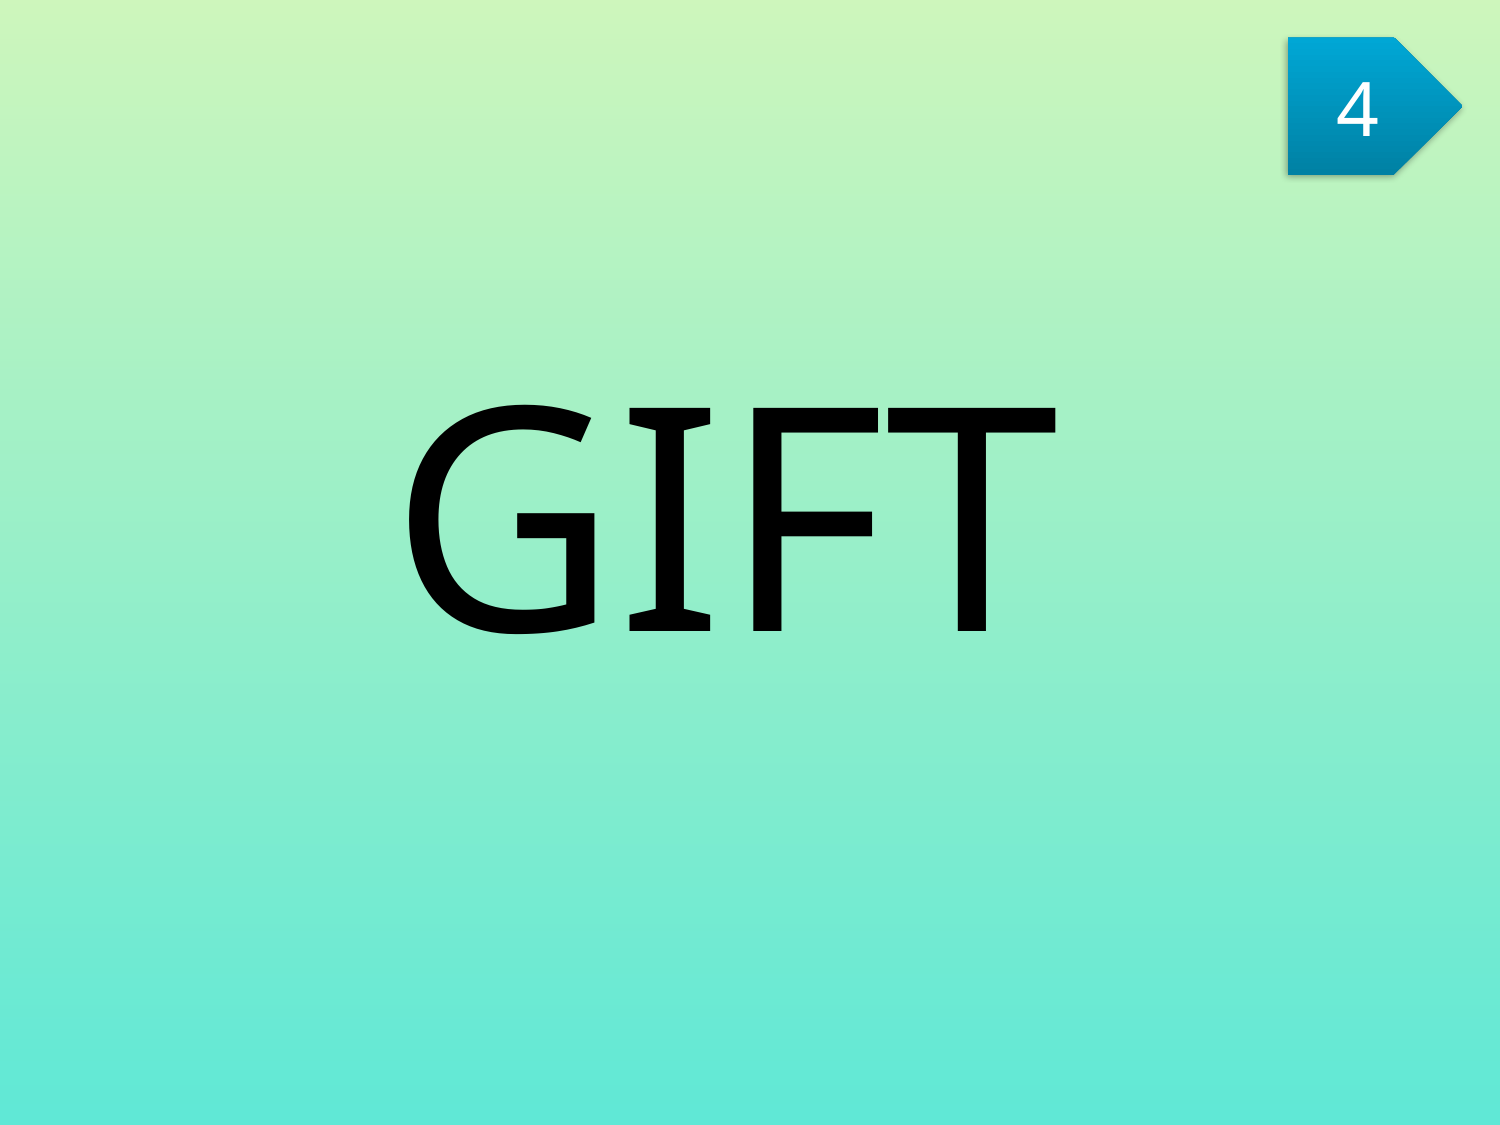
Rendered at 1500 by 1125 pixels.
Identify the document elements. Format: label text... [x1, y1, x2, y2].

title GIFT [50, 412, 1400, 600]
text_box 4 [1287, 37, 1463, 175]
